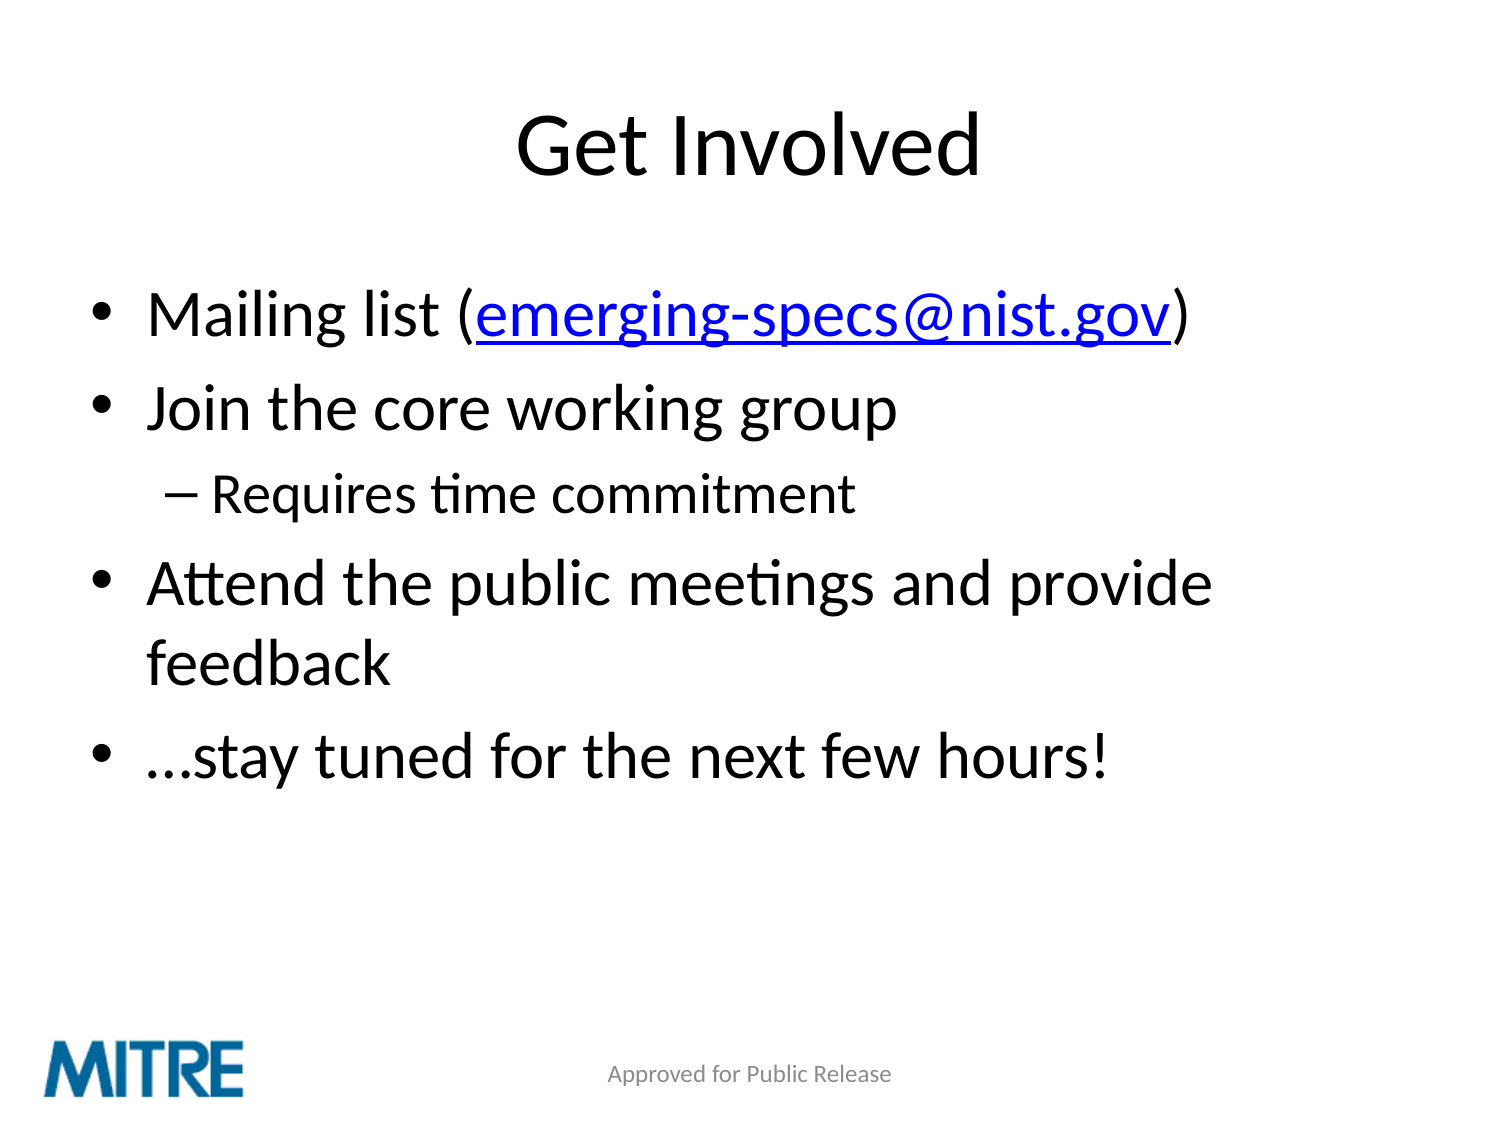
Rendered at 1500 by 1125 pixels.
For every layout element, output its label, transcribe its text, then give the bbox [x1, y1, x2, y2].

list Mailing list (emerging-specs@nist.gov) Join the core working group Requires time commitment Attend the public meetings and provide feedback …stay tuned for the next few hours! [75, 262, 1425, 1005]
footer Approved for Public Release [512, 1042, 988, 1103]
title Get Involved [75, 45, 1425, 233]
picture [37, 1033, 250, 1103]
